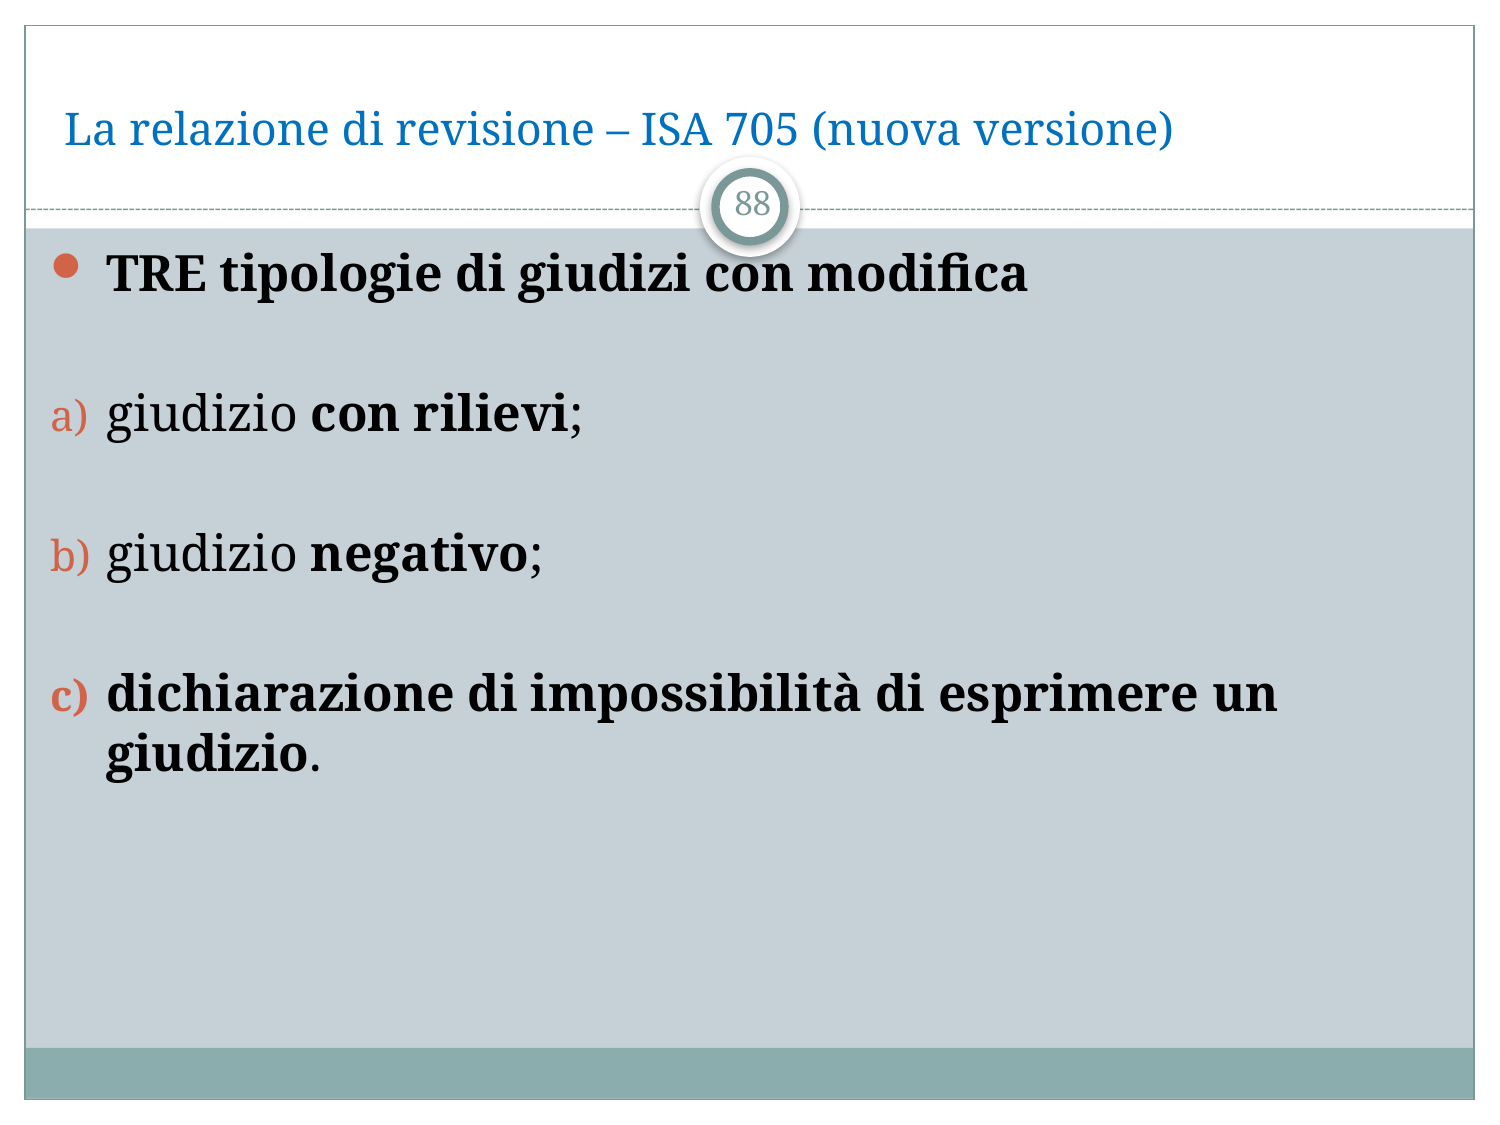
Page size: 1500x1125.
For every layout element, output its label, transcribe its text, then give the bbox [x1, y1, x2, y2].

title La relazione di revisione – ISA 705 (nuova versione) [49, 37, 1450, 162]
list TRE tipologie di giudizi con modifica giudizio con rilievi; giudizio negativo; dichiarazione di impossibilità di esprimere un giudizio. [35, 234, 1431, 985]
slide_number 88 [715, 168, 791, 241]
